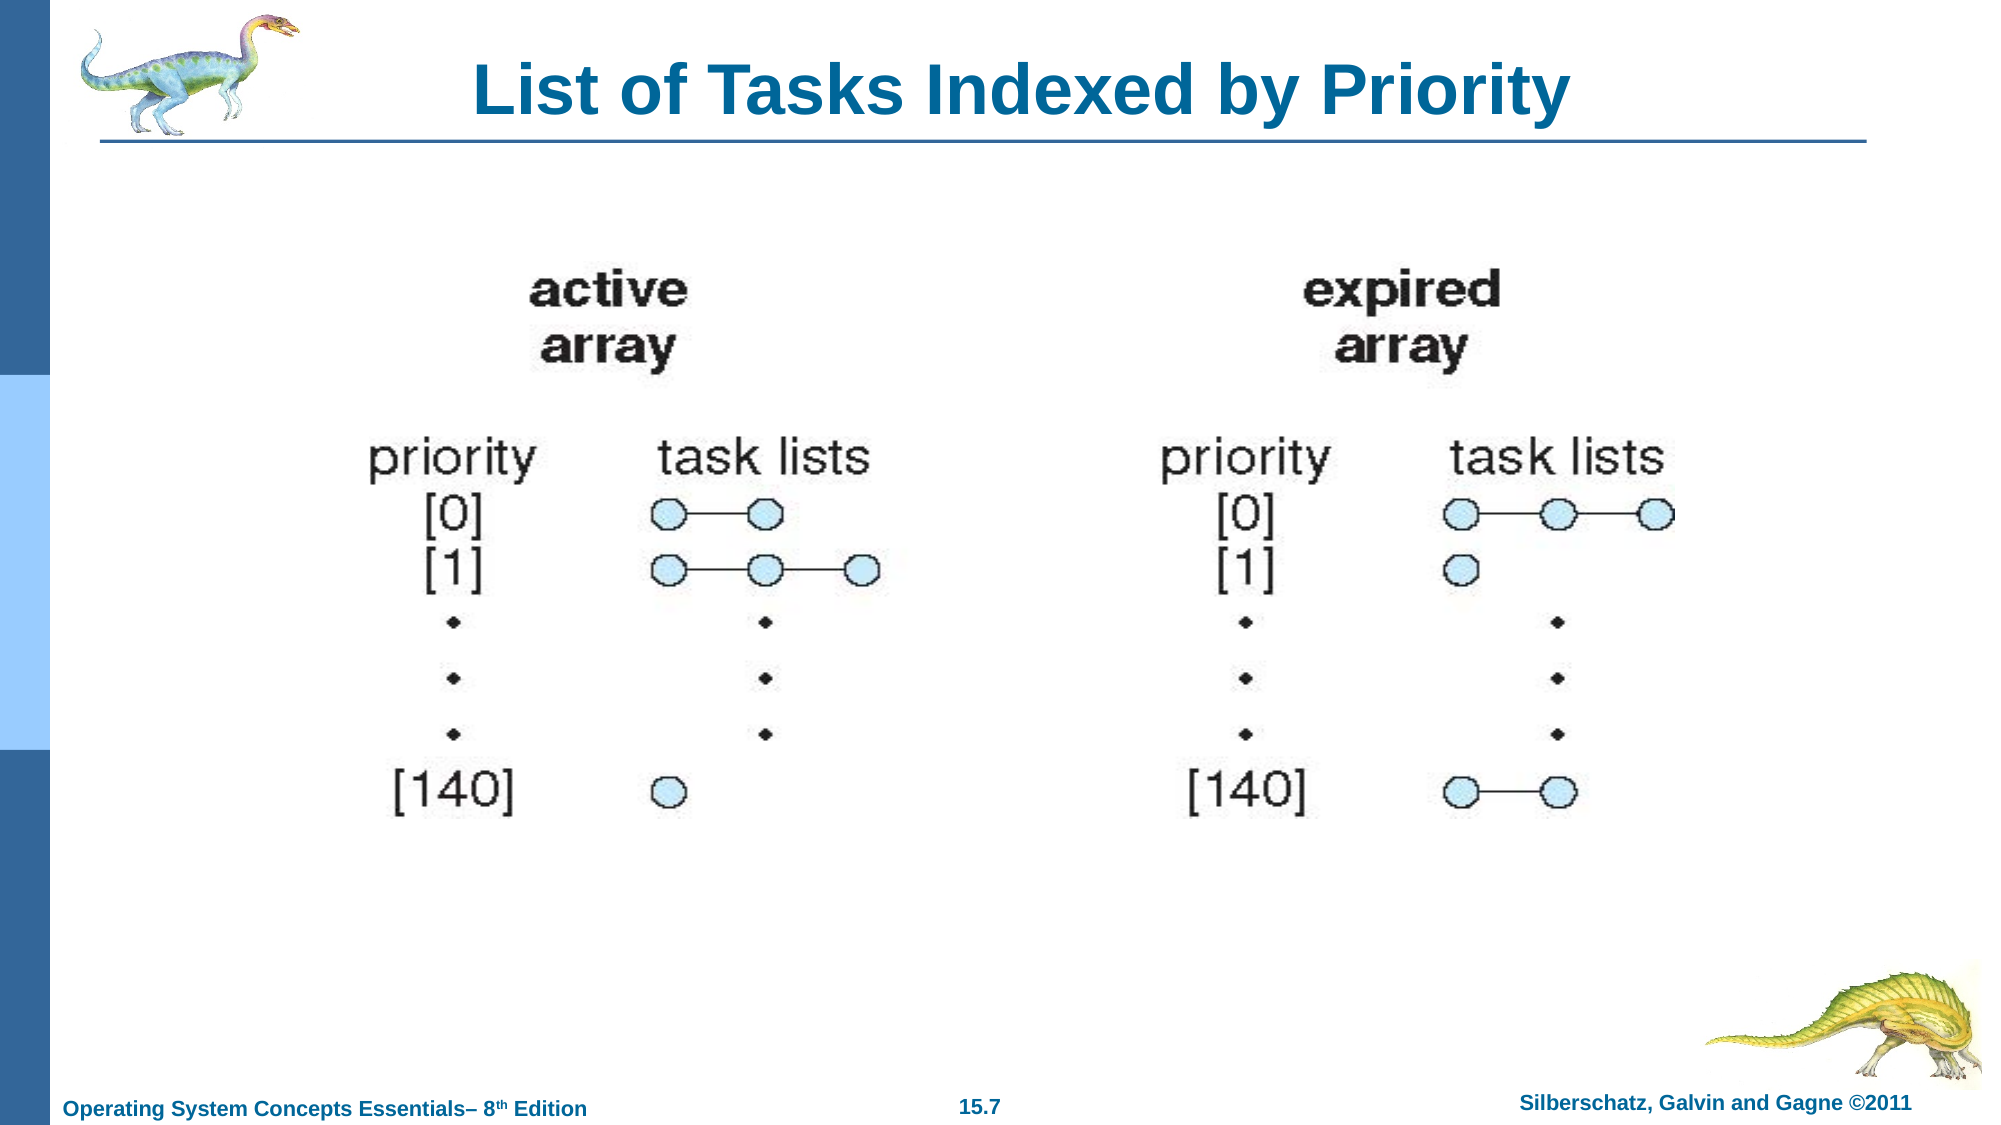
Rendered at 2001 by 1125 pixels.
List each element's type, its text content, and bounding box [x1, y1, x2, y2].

picture [62, 0, 324, 149]
picture [369, 261, 1675, 819]
title List of Tasks Indexed by Priority [285, 45, 1760, 141]
picture [1700, 959, 1982, 1090]
